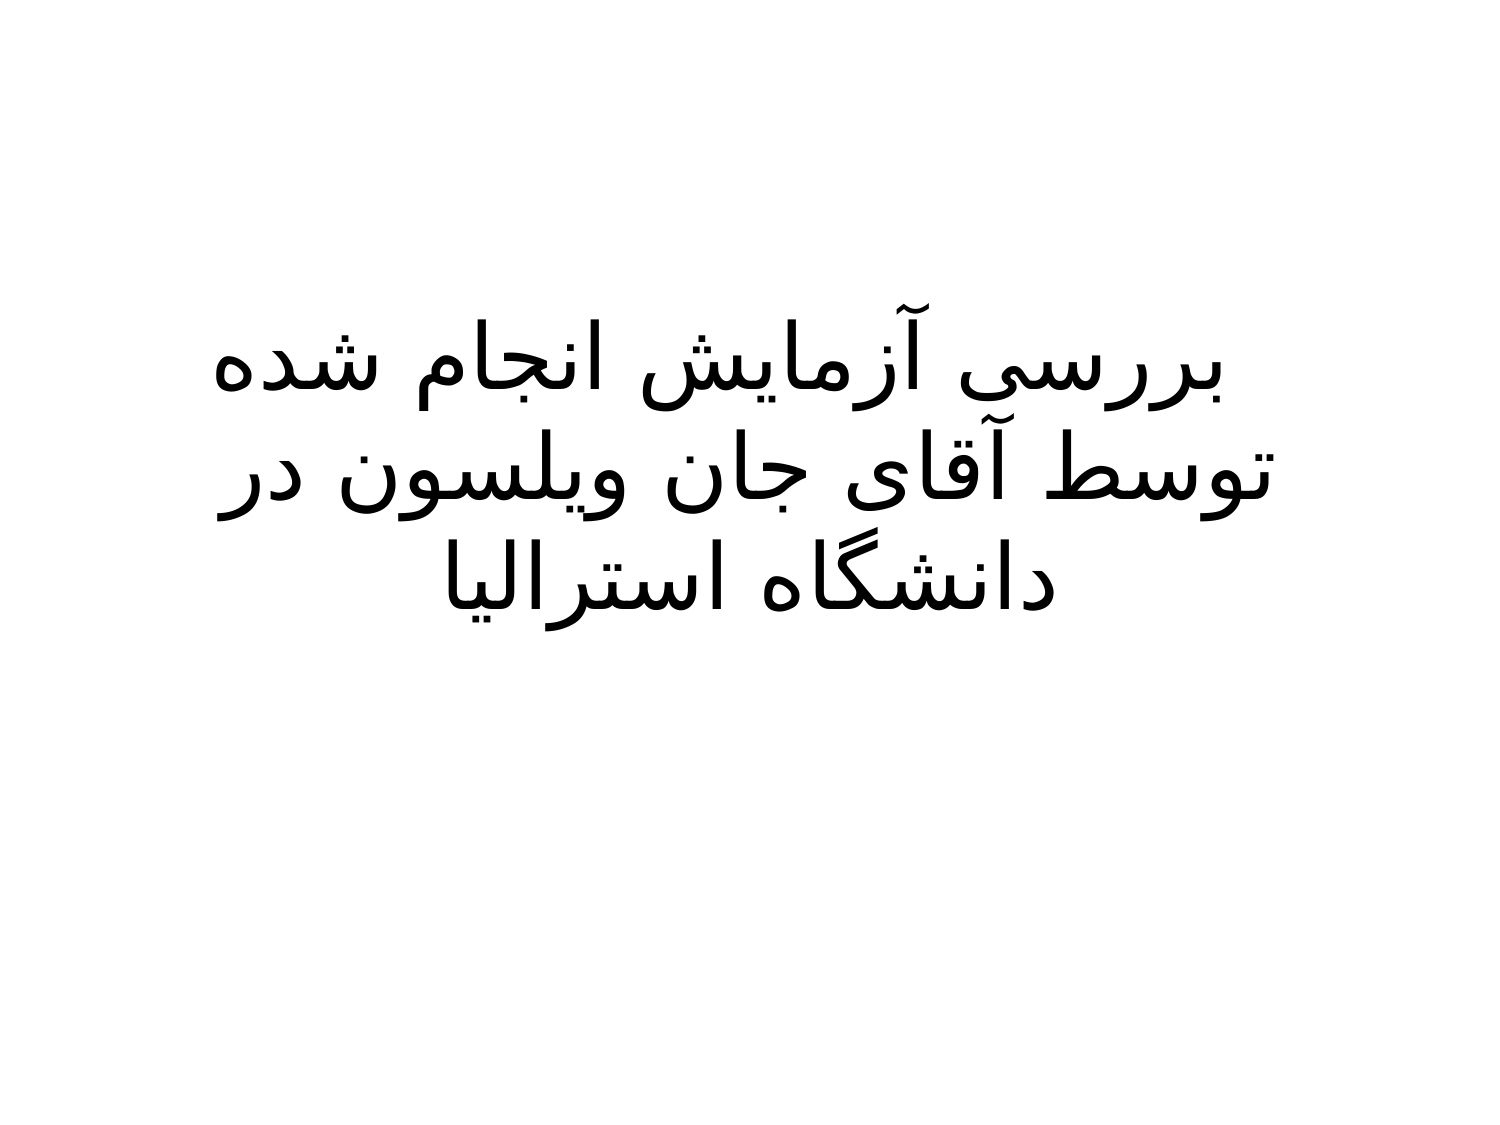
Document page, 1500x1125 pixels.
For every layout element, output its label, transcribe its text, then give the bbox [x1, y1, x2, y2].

title بررسی آزمایش انجام شده توسط آقای جان ویلسون در دانشگاه استرالیا [75, 45, 1425, 880]
